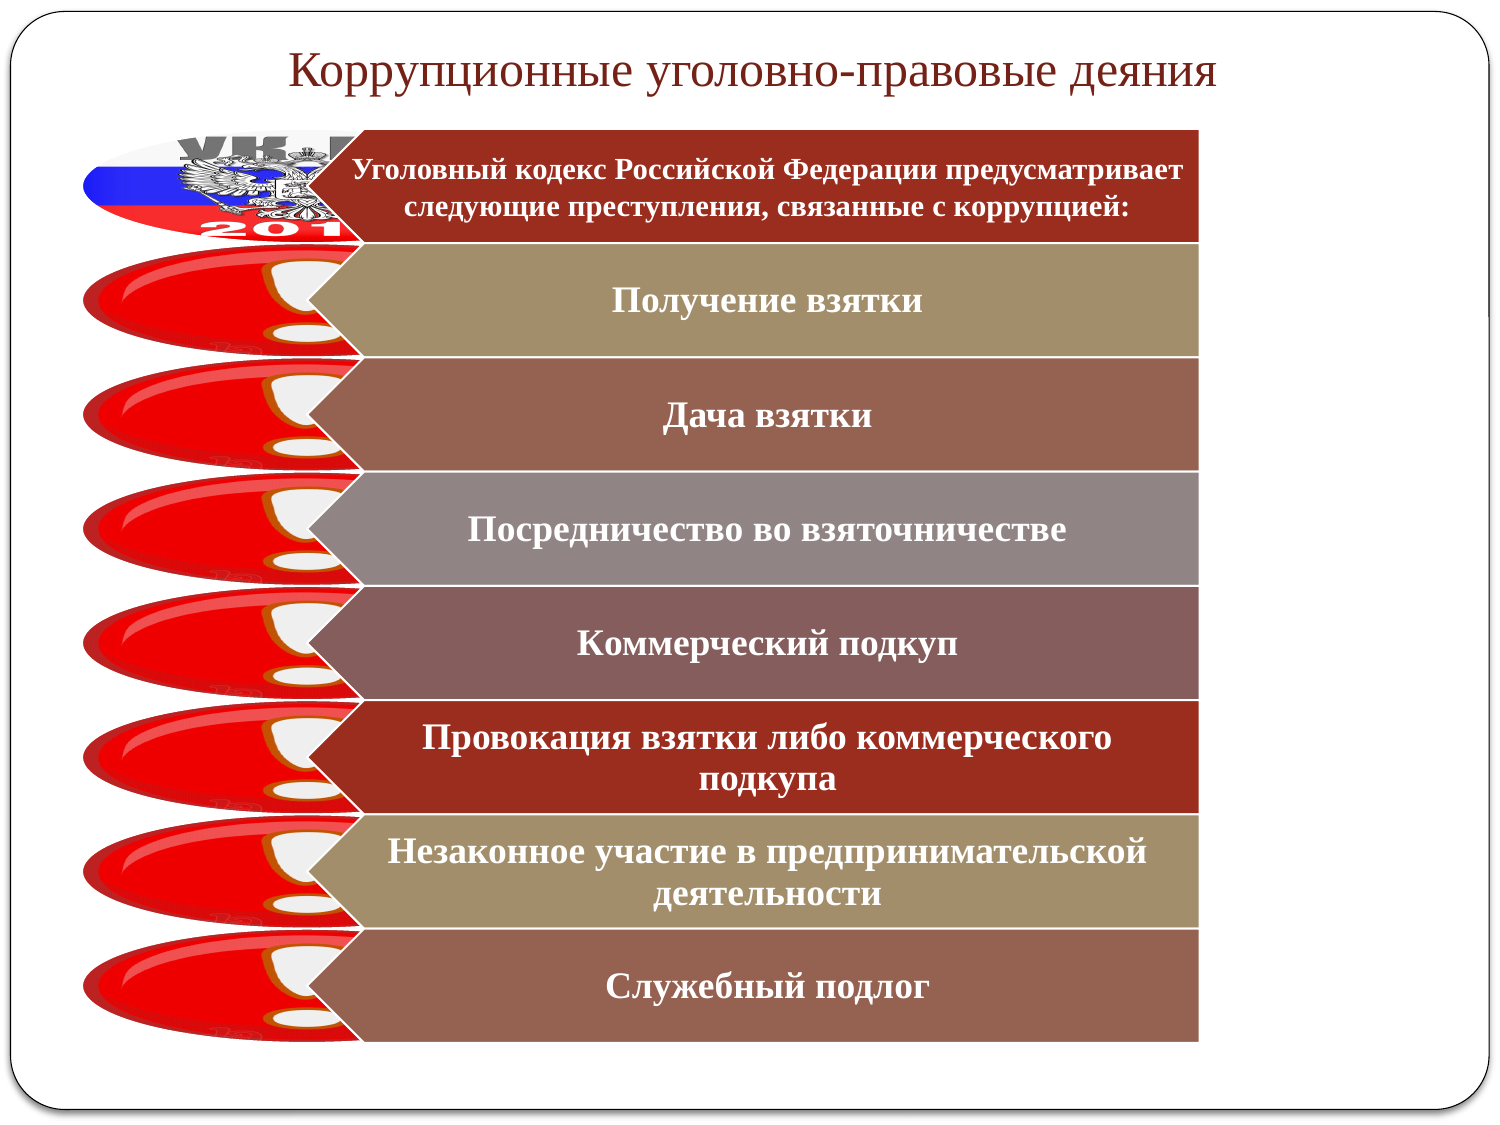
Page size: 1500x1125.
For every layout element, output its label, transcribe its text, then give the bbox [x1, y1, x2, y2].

title Коррупционные уголовно-правовые деяния [82, 23, 1425, 112]
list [81, 128, 1425, 1044]
